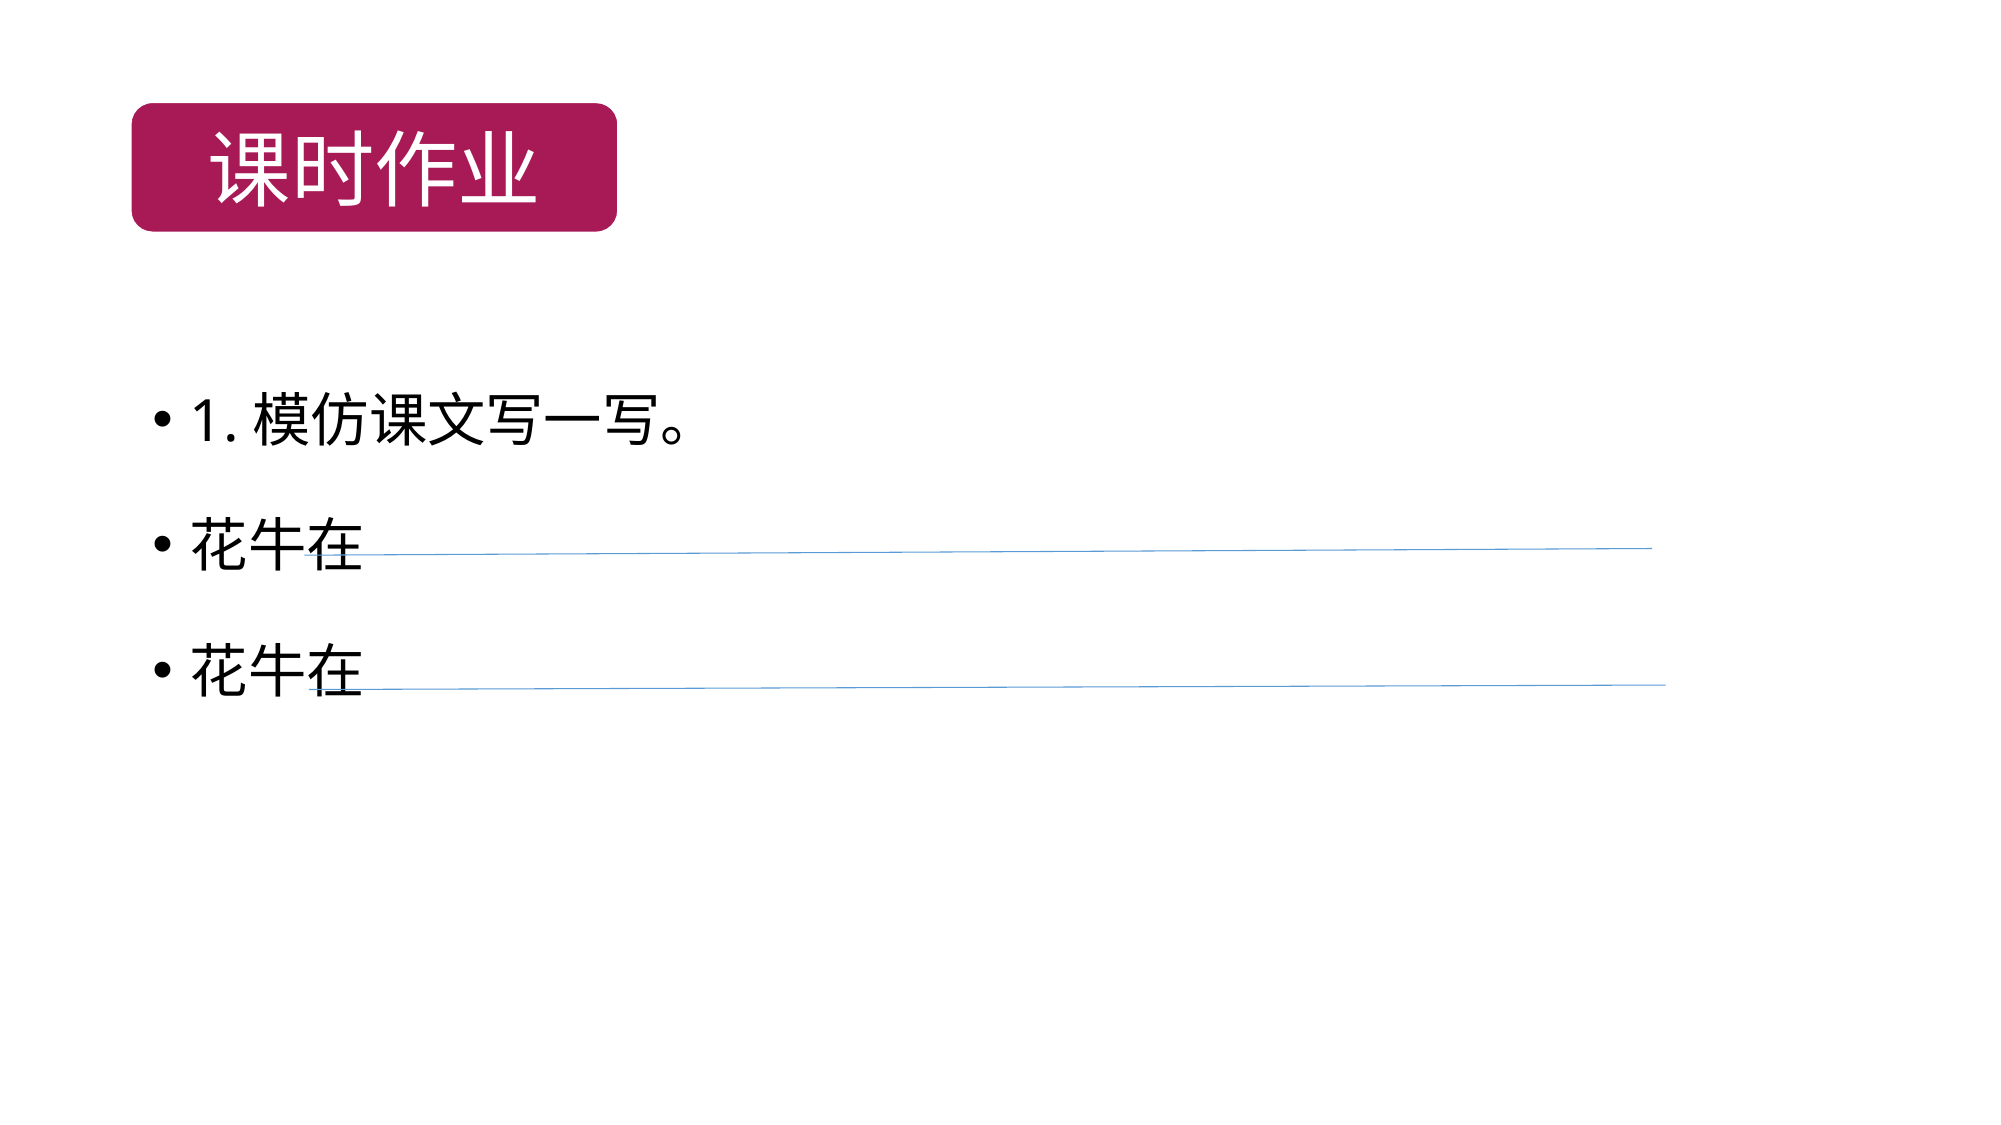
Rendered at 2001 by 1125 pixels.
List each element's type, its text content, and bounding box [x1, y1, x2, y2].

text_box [304, 548, 1653, 556]
text_box 课时作业 [130, 102, 618, 233]
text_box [308, 685, 1666, 690]
list 1.模仿课文写一写。 花牛在 花牛在 [137, 249, 1828, 876]
